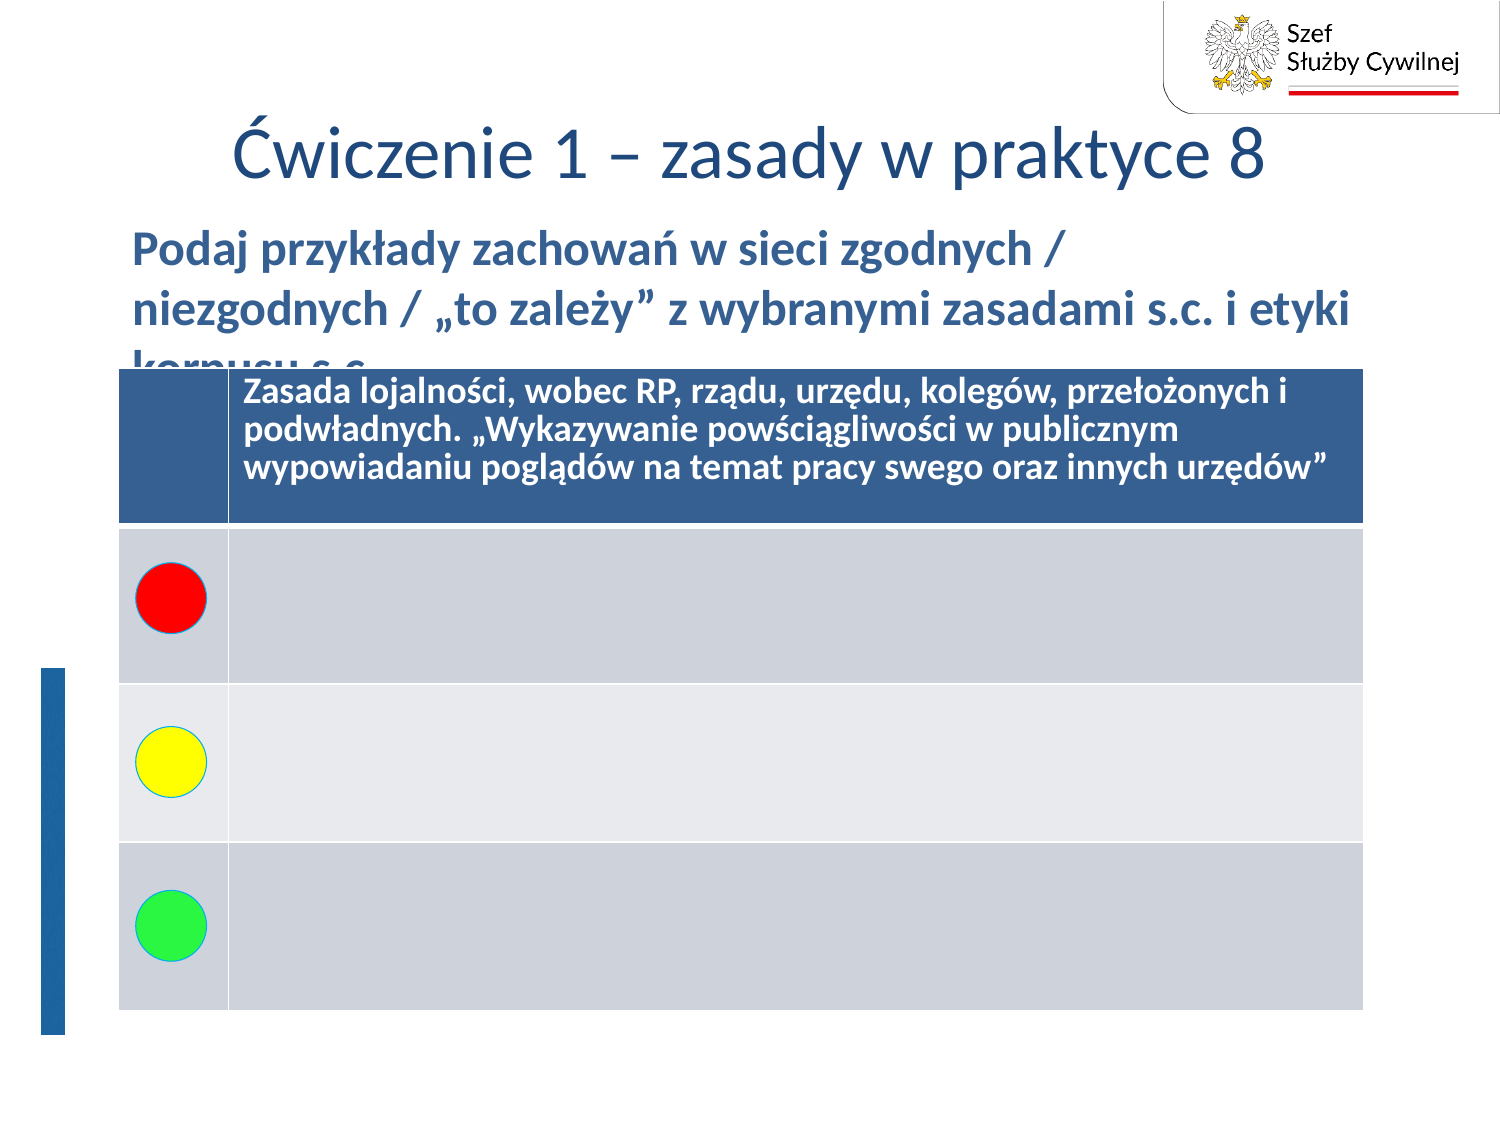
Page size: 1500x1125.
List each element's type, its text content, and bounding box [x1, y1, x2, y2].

text_box [133, 560, 209, 636]
picture [41, 668, 65, 1035]
table_cell [229, 843, 1363, 1010]
table_cell [119, 685, 228, 841]
text_box Podaj przykłady zachowań w sieci zgodnych / niezgodnych / „to zależy” z wybranymi zasadami s.c. i etyki korpusu s.c. [117, 208, 1382, 403]
table_cell [119, 843, 228, 1010]
table_header Zasada lojalności, wobec RP, rządu, urzędu, kolegów, przełożonych i podwładnych. „Wykazywanie powściągliwości w publicznym wypowiadaniu poglądów na temat pracy swego oraz innych urzędów” [229, 369, 1363, 523]
text_box [133, 888, 209, 964]
title Ćwiczenie 1 – zasady w praktyce 8 [100, 95, 1400, 221]
table_header [119, 369, 228, 523]
picture [1163, 0, 1500, 114]
text_box [133, 724, 209, 800]
table_cell [229, 529, 1363, 683]
table_cell [119, 529, 228, 683]
table_cell [229, 685, 1363, 841]
